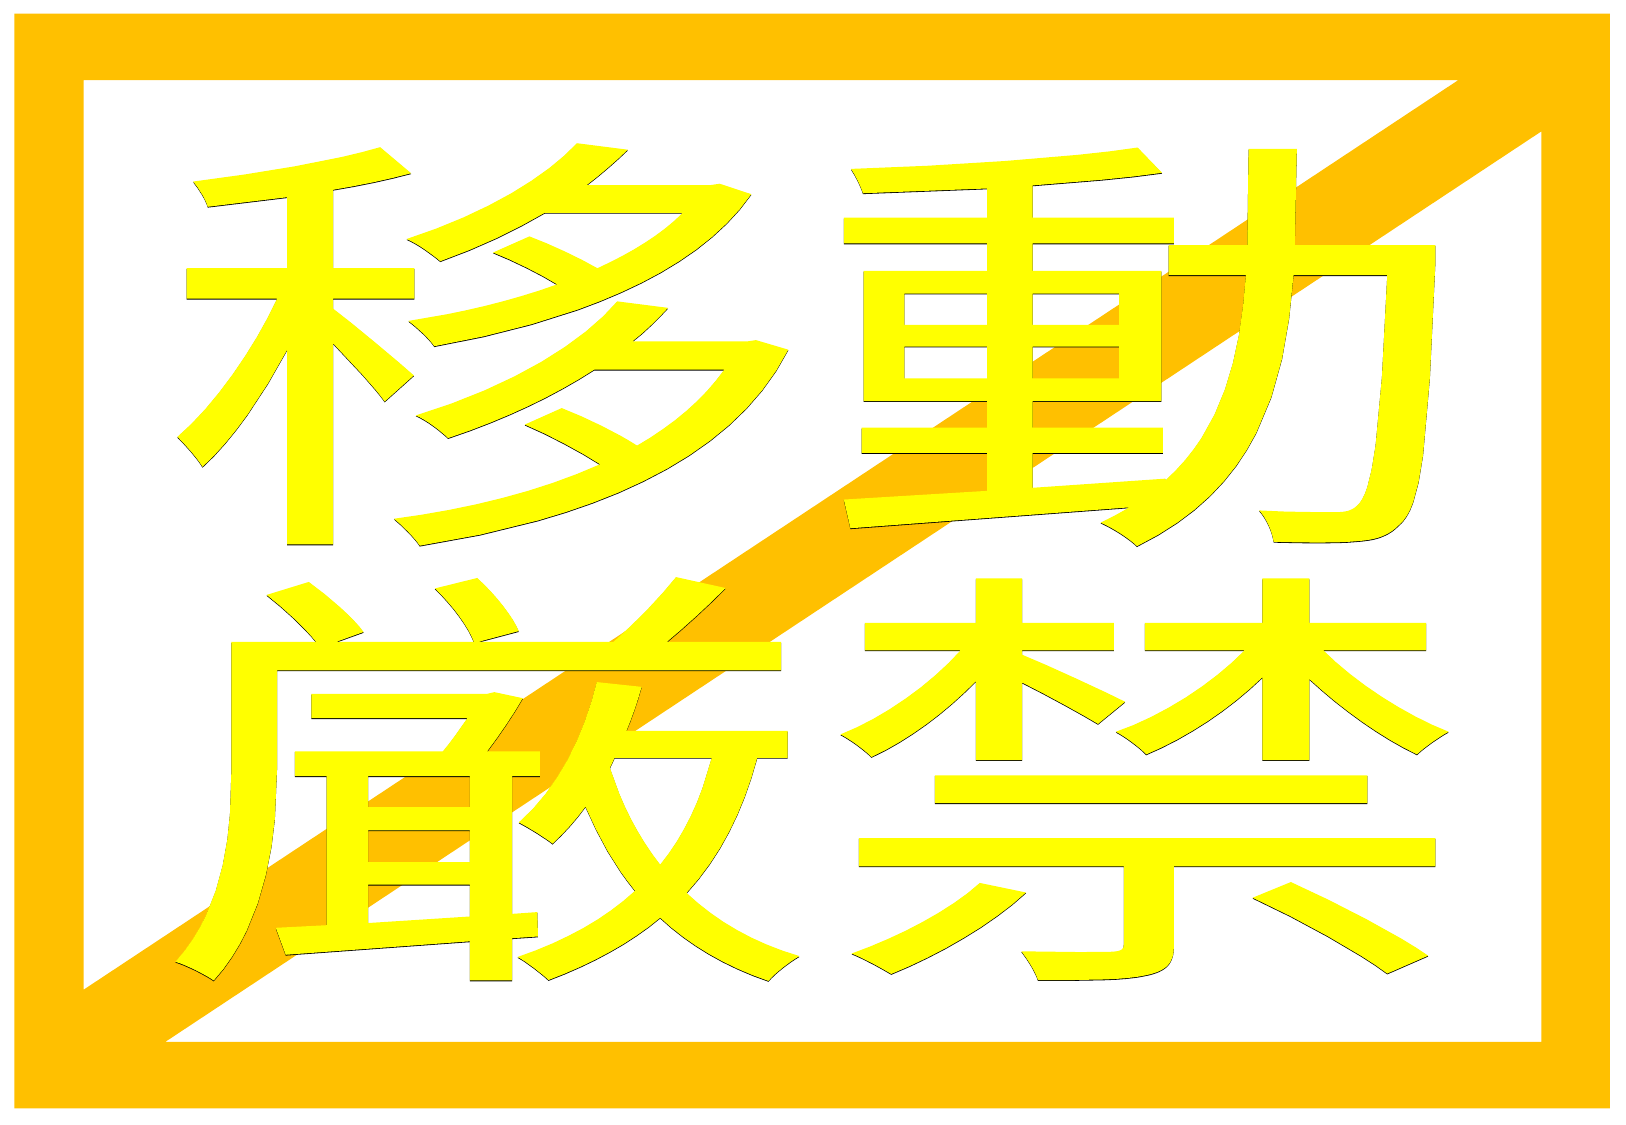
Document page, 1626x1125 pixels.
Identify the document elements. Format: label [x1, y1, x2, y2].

text_box [12, 12, 1612, 1110]
text_box [175, 142, 1450, 983]
